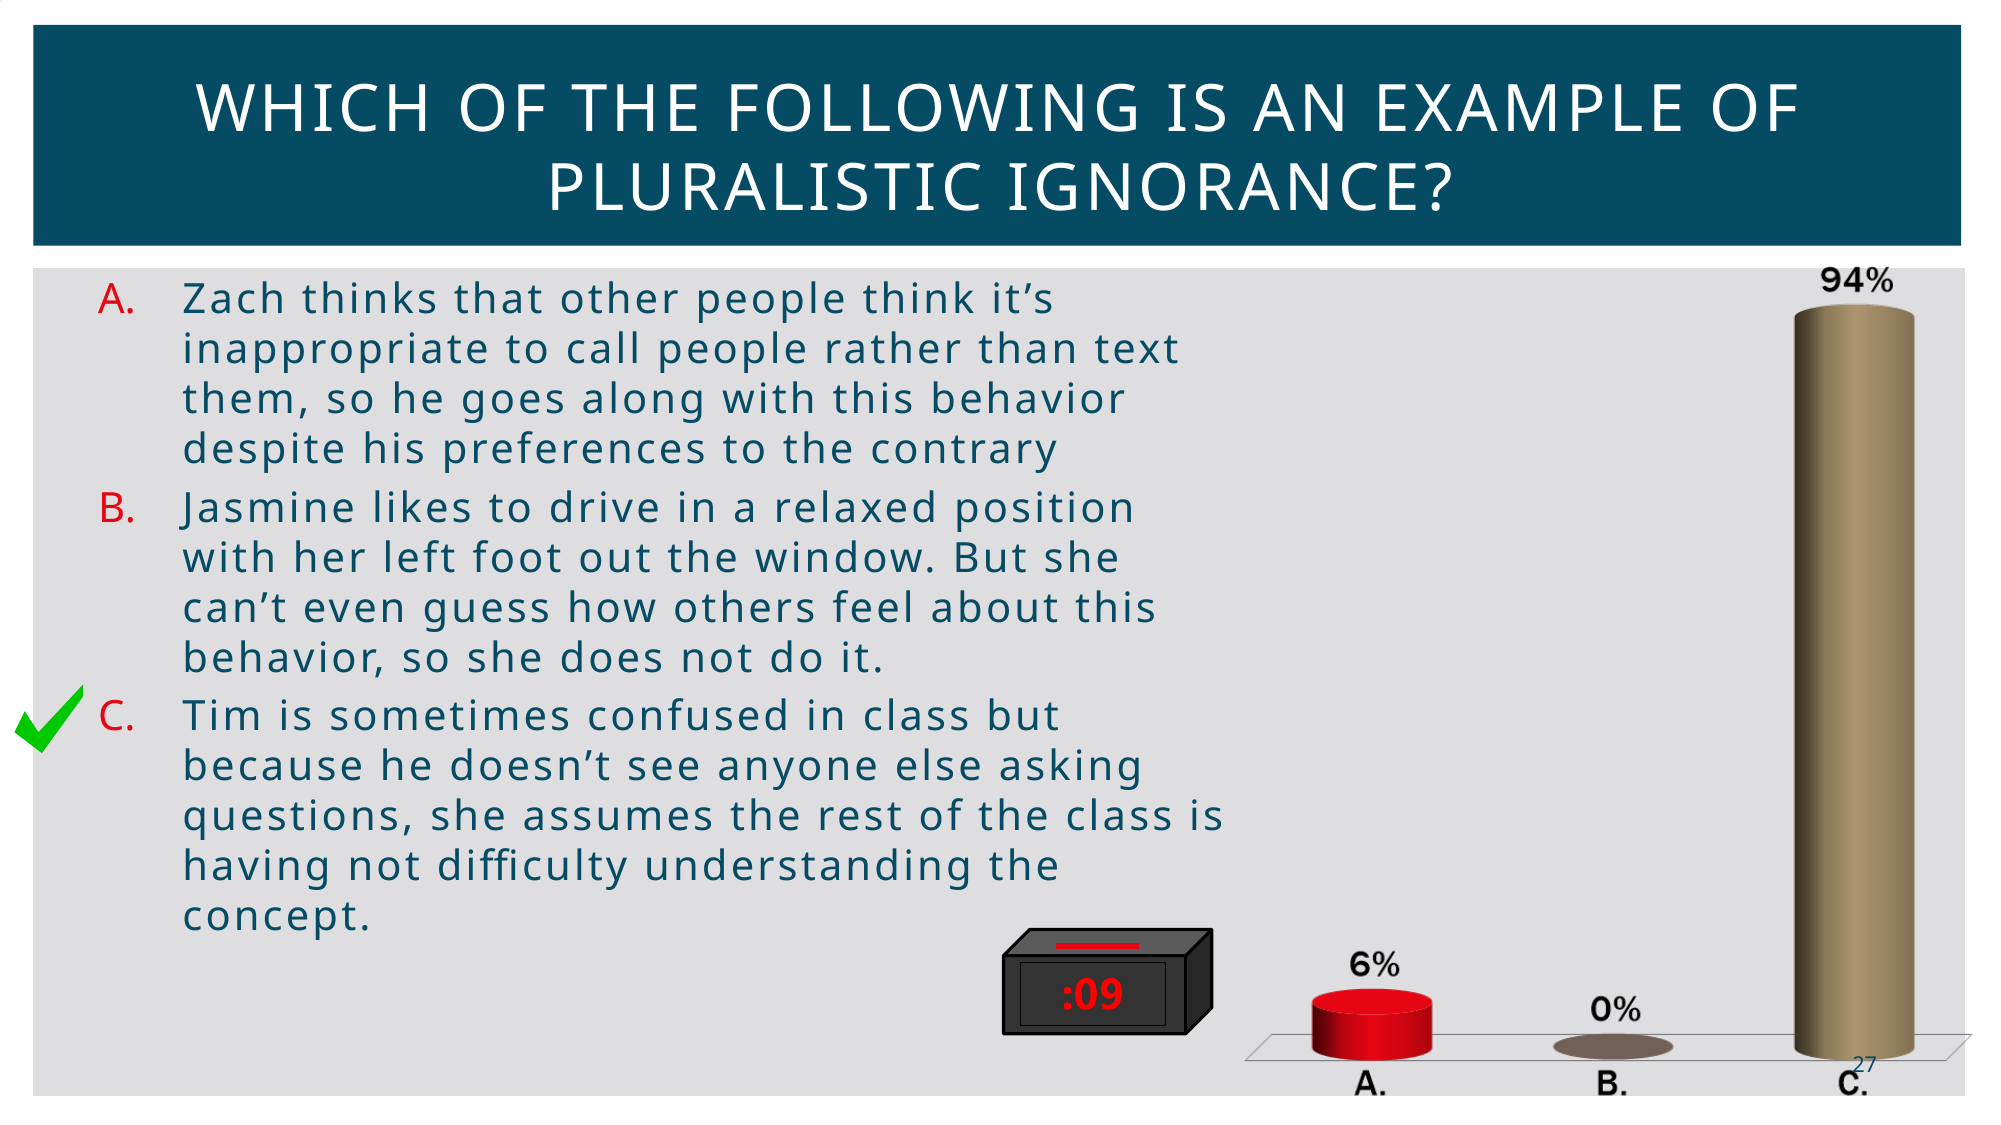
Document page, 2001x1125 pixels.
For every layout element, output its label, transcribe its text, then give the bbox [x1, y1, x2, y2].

text_box [13, 682, 85, 755]
list Zach thinks that other people think it’s inappropriate to call people rather than text them, so he goes along with this behavior despite his preferences to the contrary Jasmine likes to drive in a relaxed position with her left foot out the window. But she can’t even guess how others feel about this behavior, so she does not do it. Tim is sometimes confused in class but because he doesn’t see anyone else asking questions, she assumes the rest of the class is having not difficulty understanding the concept. [83, 264, 1255, 1003]
text_box [1225, 261, 1991, 1108]
slide_number 27 [1800, 1041, 1930, 1089]
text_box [1003, 929, 1213, 1034]
title Which of the following is an example of pluralistic ignorance? [83, 58, 1917, 232]
